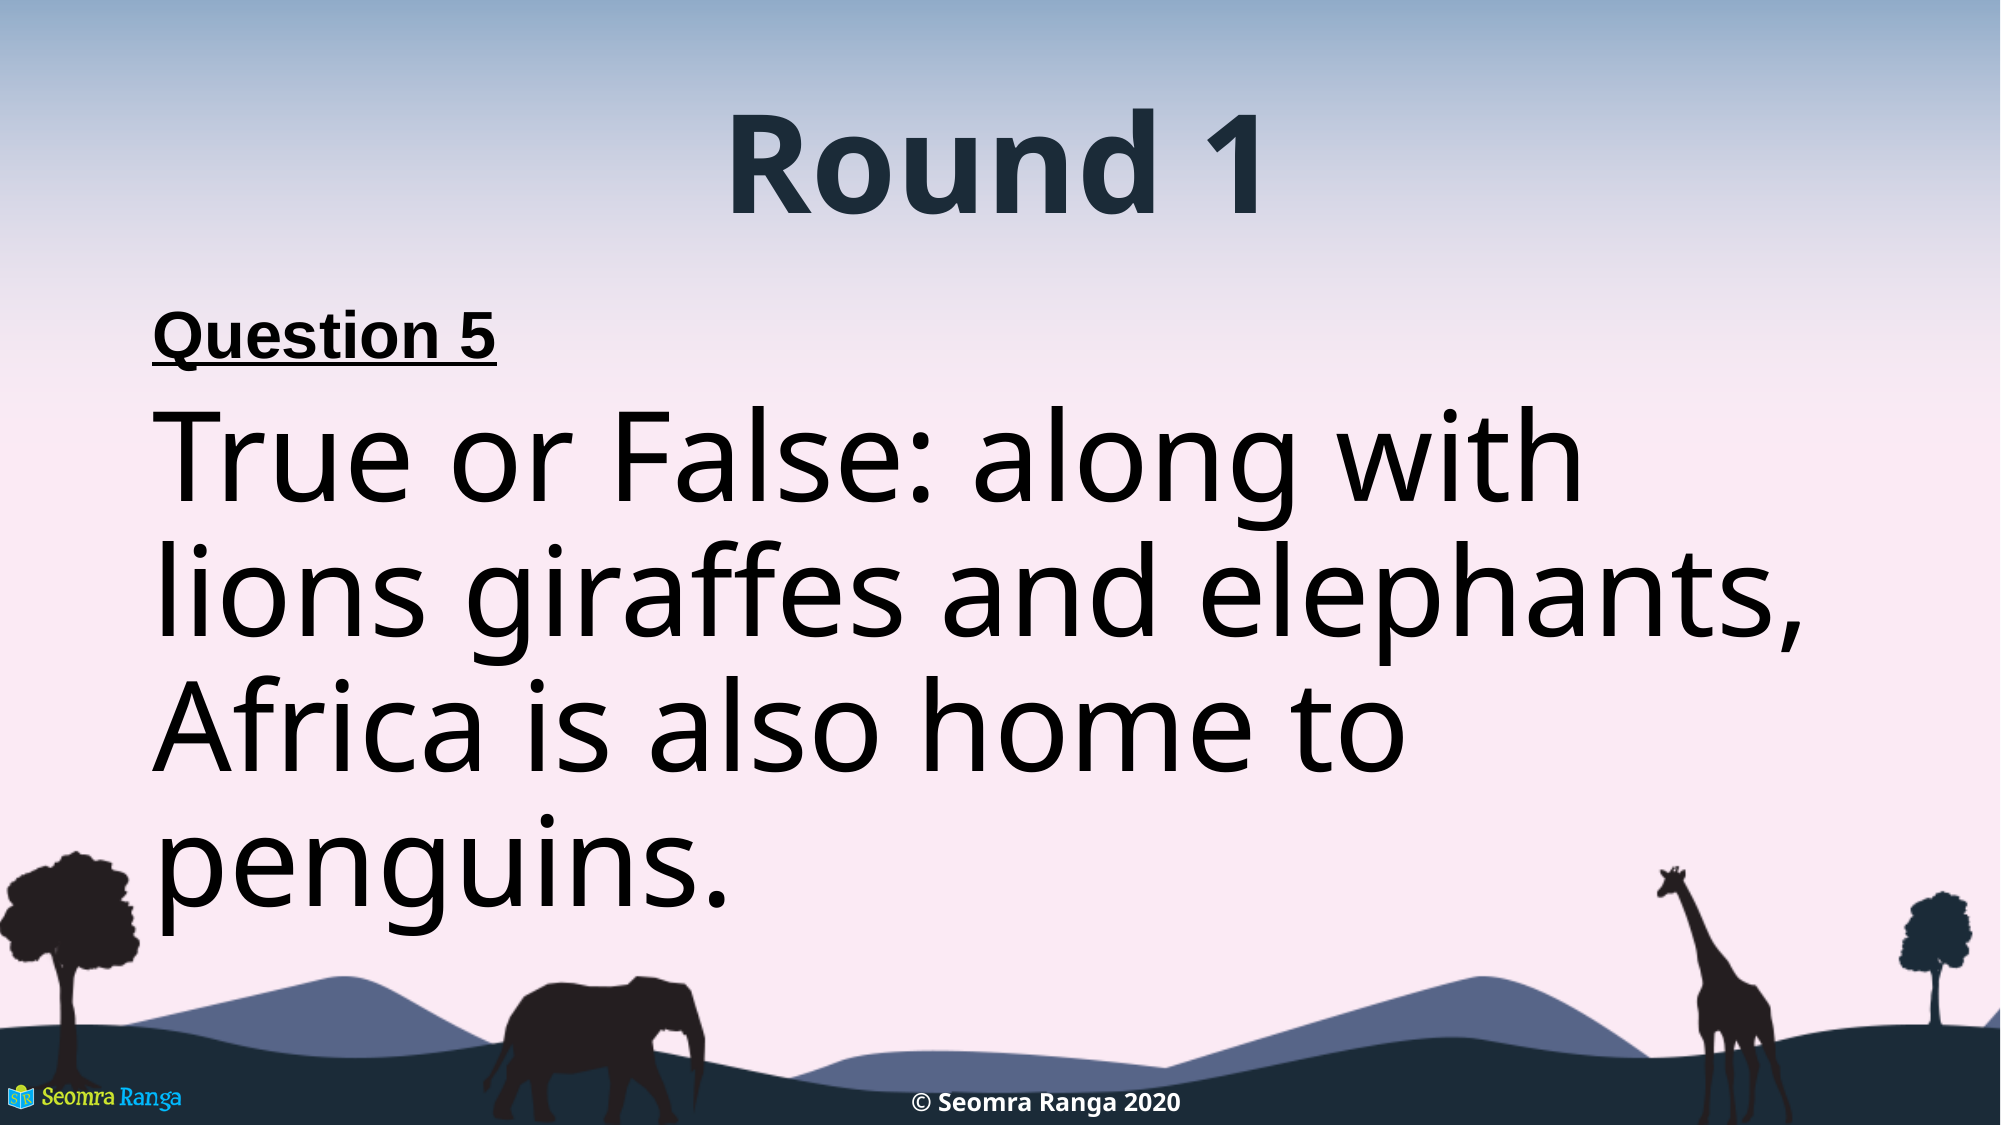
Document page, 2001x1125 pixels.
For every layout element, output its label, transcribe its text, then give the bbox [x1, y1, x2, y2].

text_box © Seomra Ranga 2020 www.seomraranga.com [762, 1079, 1330, 1125]
title Round 1 [137, 59, 1863, 278]
picture [0, 0, 2001, 1125]
list Question 5 True or False: along with lions giraffes and elephants, Africa is also home to penguins. [137, 293, 1863, 1014]
